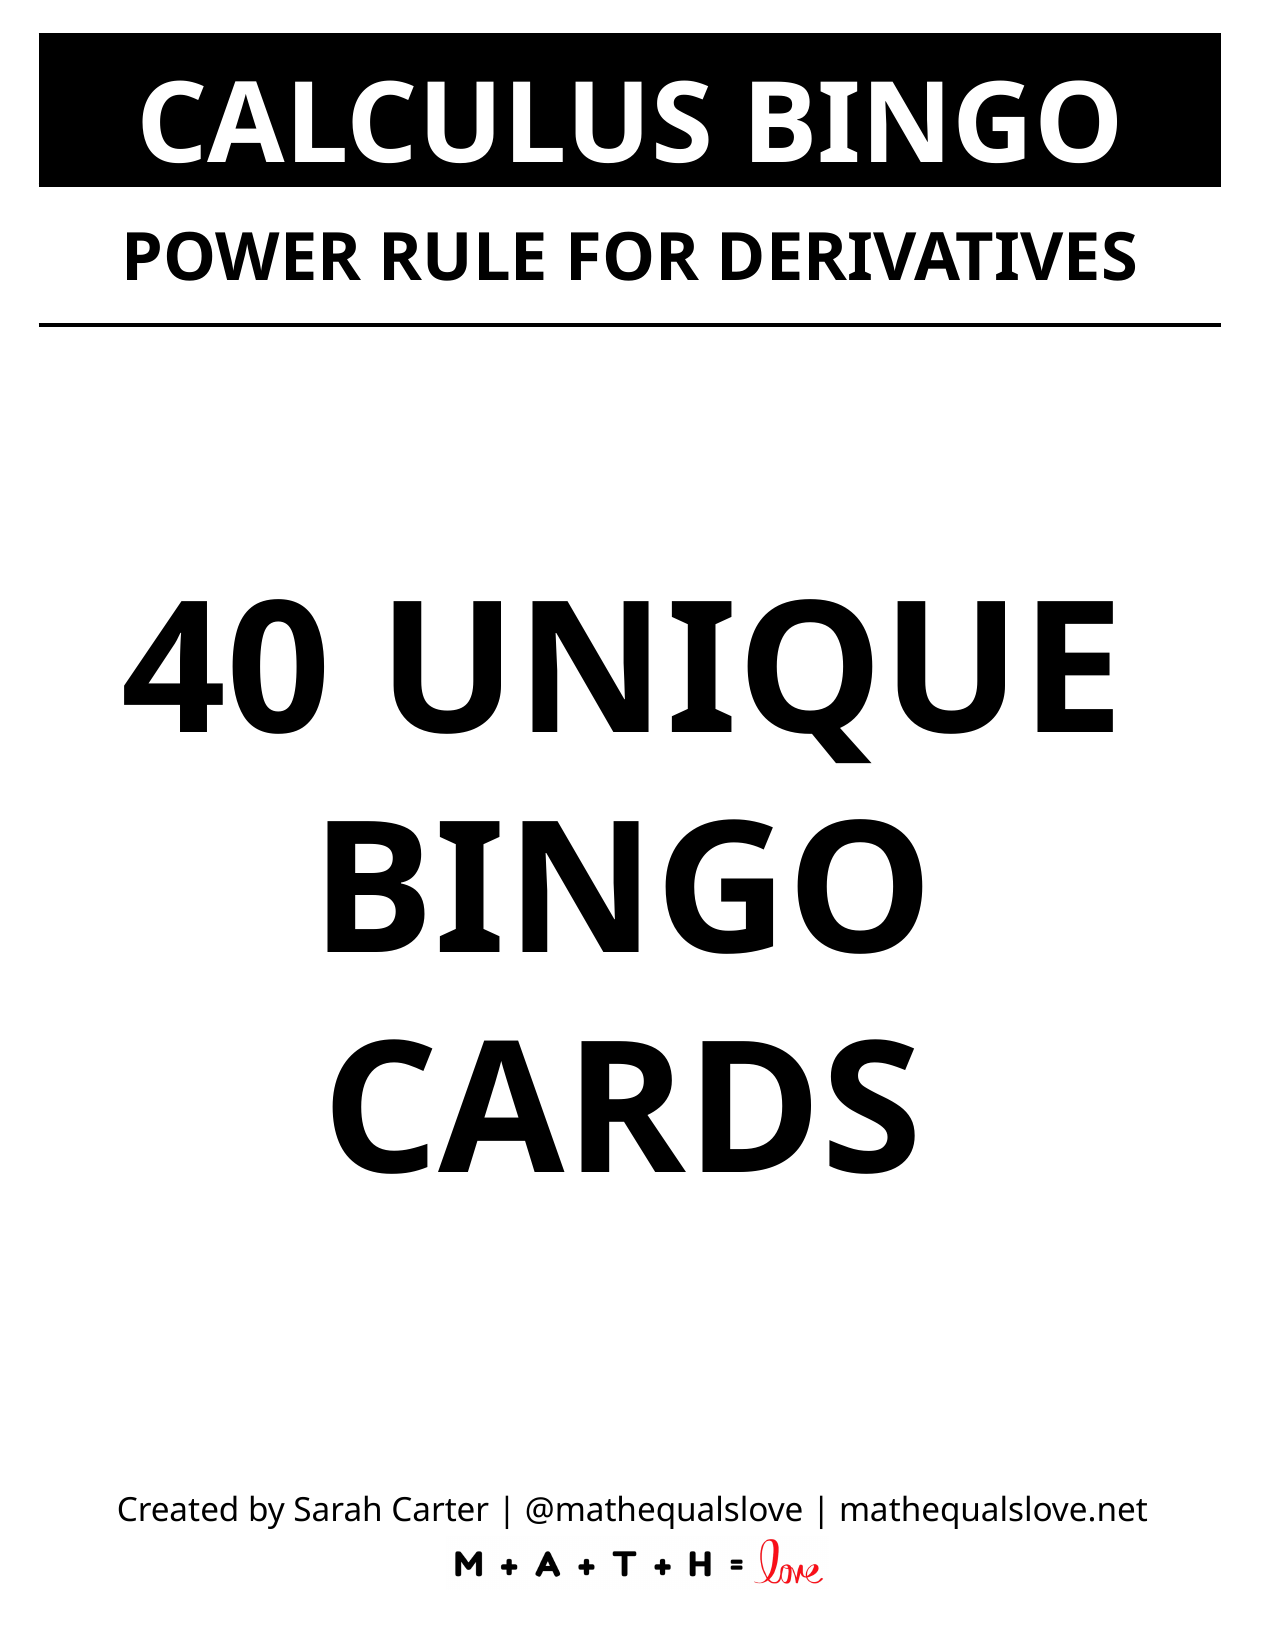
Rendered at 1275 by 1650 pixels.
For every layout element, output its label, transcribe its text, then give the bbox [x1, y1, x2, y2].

table_cell POWER RULE FOR DERIVATIVES [39, 187, 1221, 323]
table_header CALCULUS BINGO [39, 36, 1221, 183]
picture [446, 1536, 829, 1590]
text_box 40 UNIQUE BINGO CARDS [23, 541, 1222, 1262]
text_box Created by Sarah Carter | @mathequalslove | mathequalslove.net [53, 1481, 1222, 1536]
